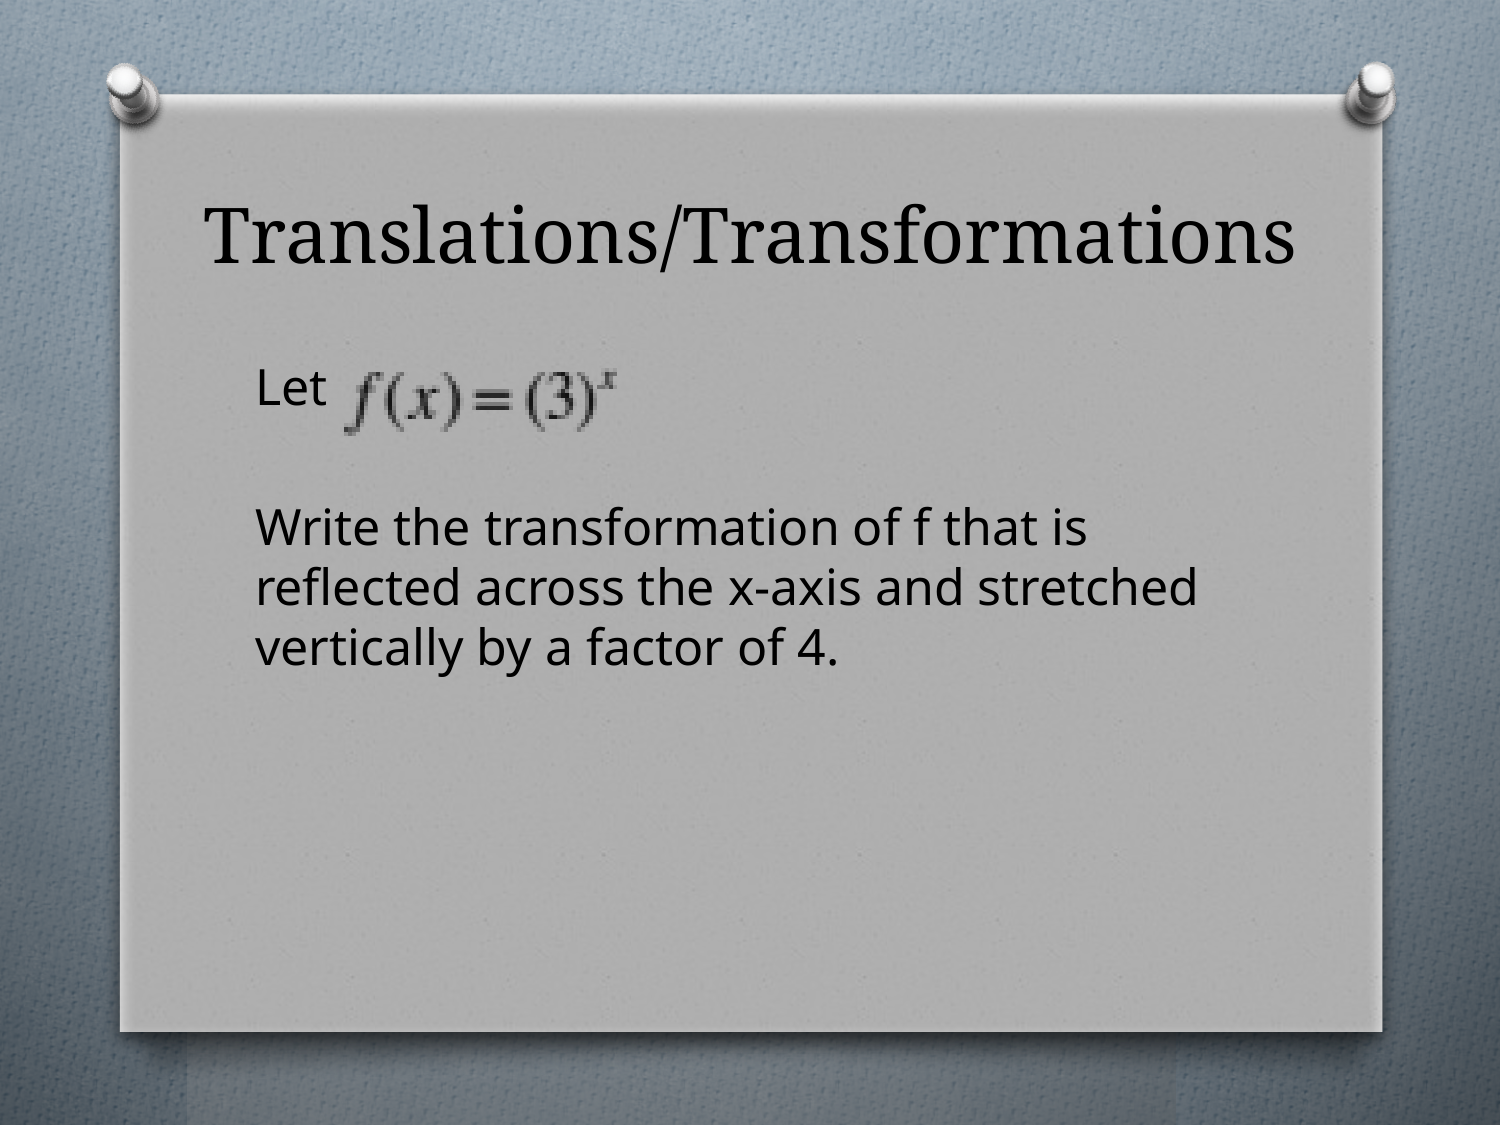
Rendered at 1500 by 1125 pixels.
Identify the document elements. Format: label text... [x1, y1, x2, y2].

picture [1317, 35, 1439, 156]
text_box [336, 347, 623, 442]
title Translations/Transformations [179, 134, 1323, 332]
list Let Write the transformation of f that is reflected across the x-axis and stretched vertically by a factor of 4. [240, 347, 1257, 939]
picture [75, 29, 198, 153]
